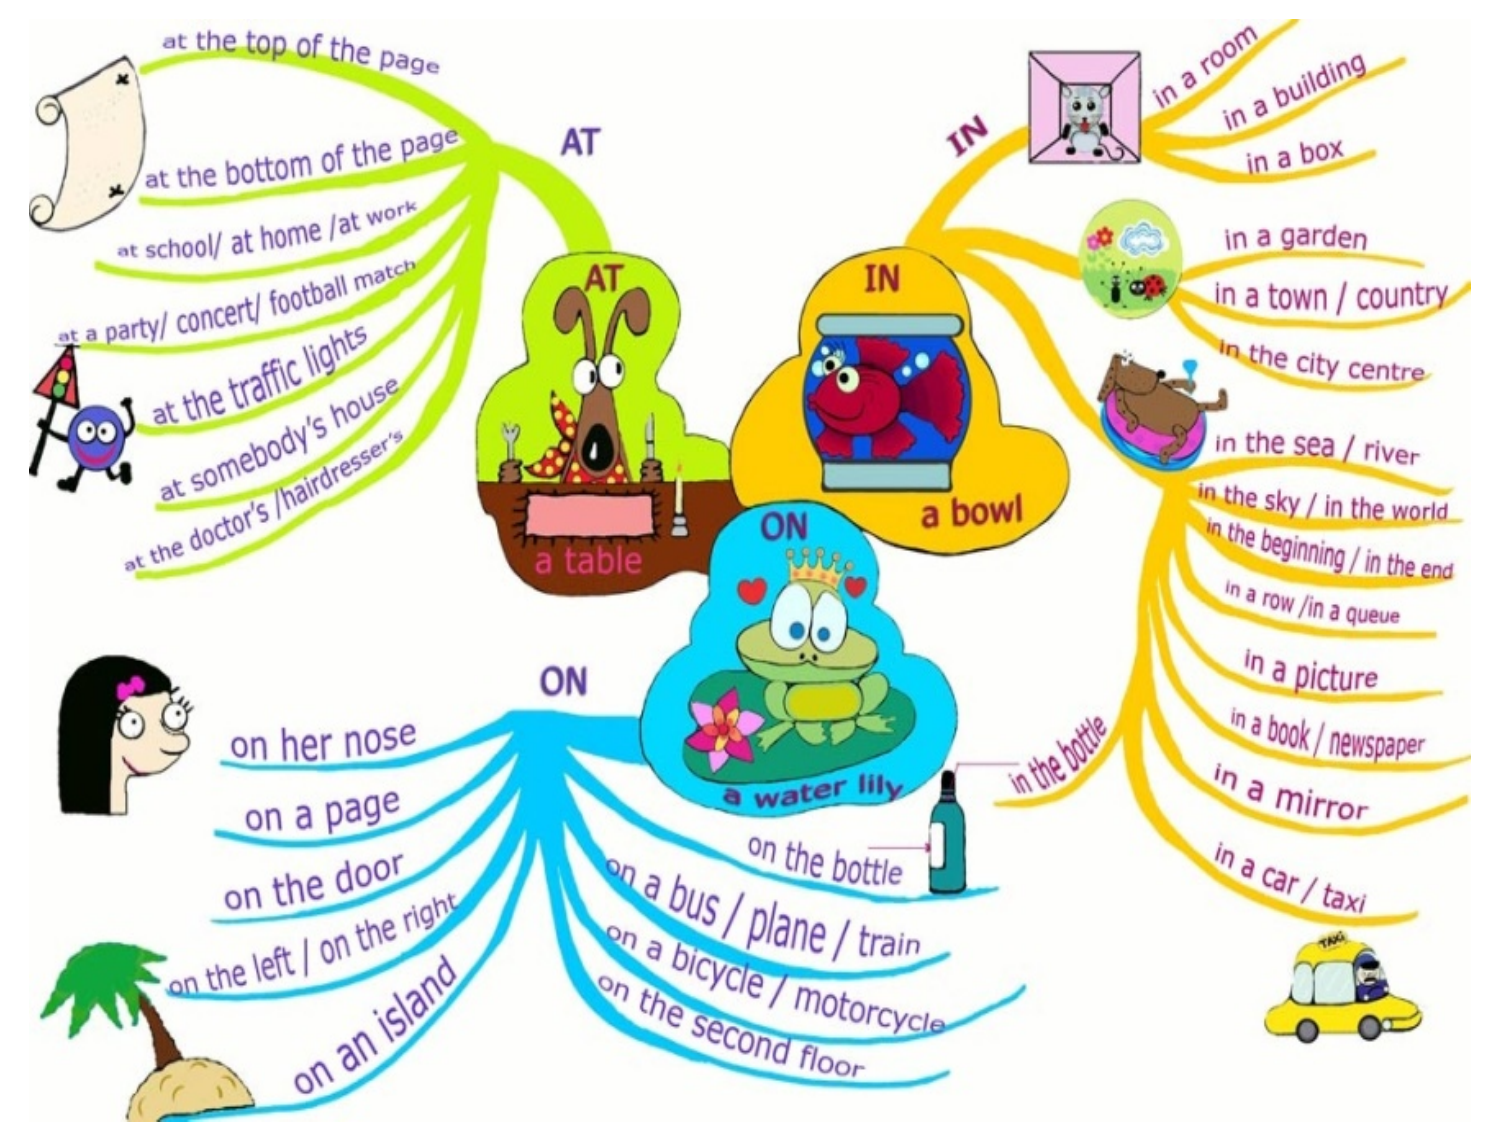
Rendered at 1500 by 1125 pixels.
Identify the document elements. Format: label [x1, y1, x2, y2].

list [29, 19, 1471, 1122]
